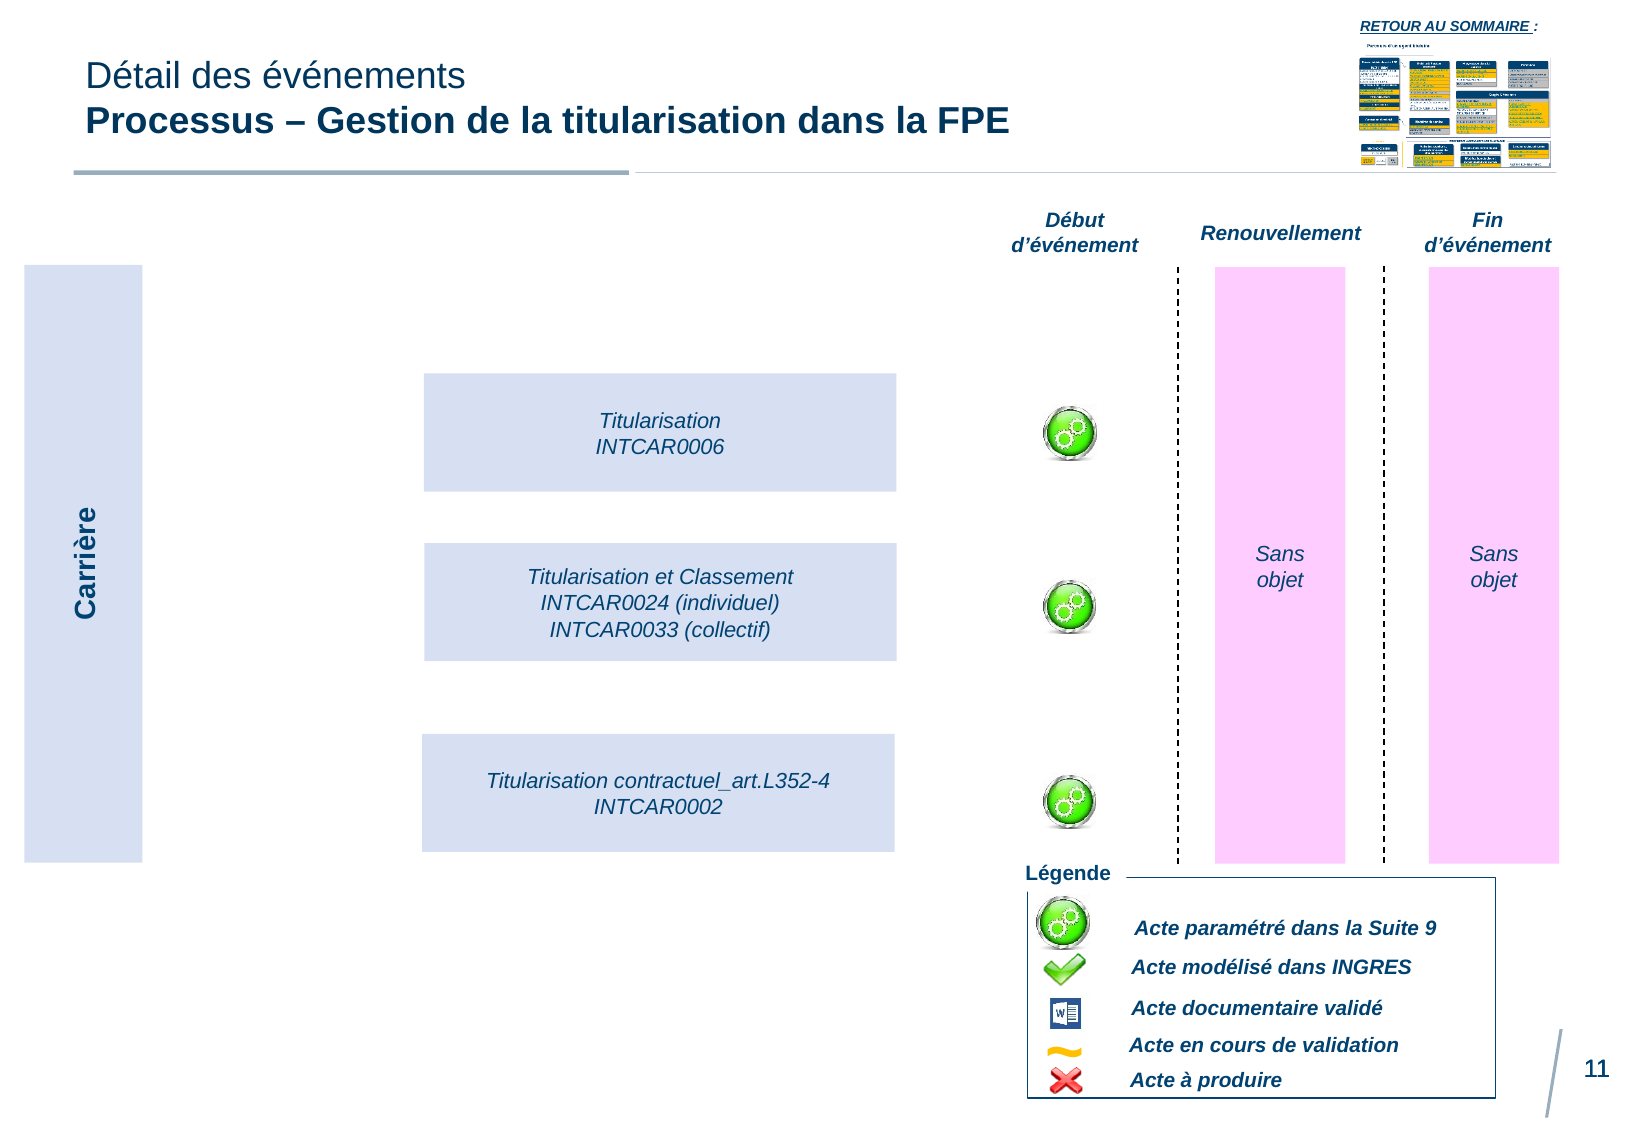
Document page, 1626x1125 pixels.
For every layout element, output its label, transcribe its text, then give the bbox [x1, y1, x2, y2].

picture [1034, 894, 1095, 1043]
slide_number 11 [1516, 1044, 1625, 1121]
picture [1049, 1067, 1083, 1094]
picture [1359, 40, 1553, 168]
picture [1043, 773, 1096, 829]
picture [1043, 404, 1097, 461]
picture [1043, 578, 1096, 634]
